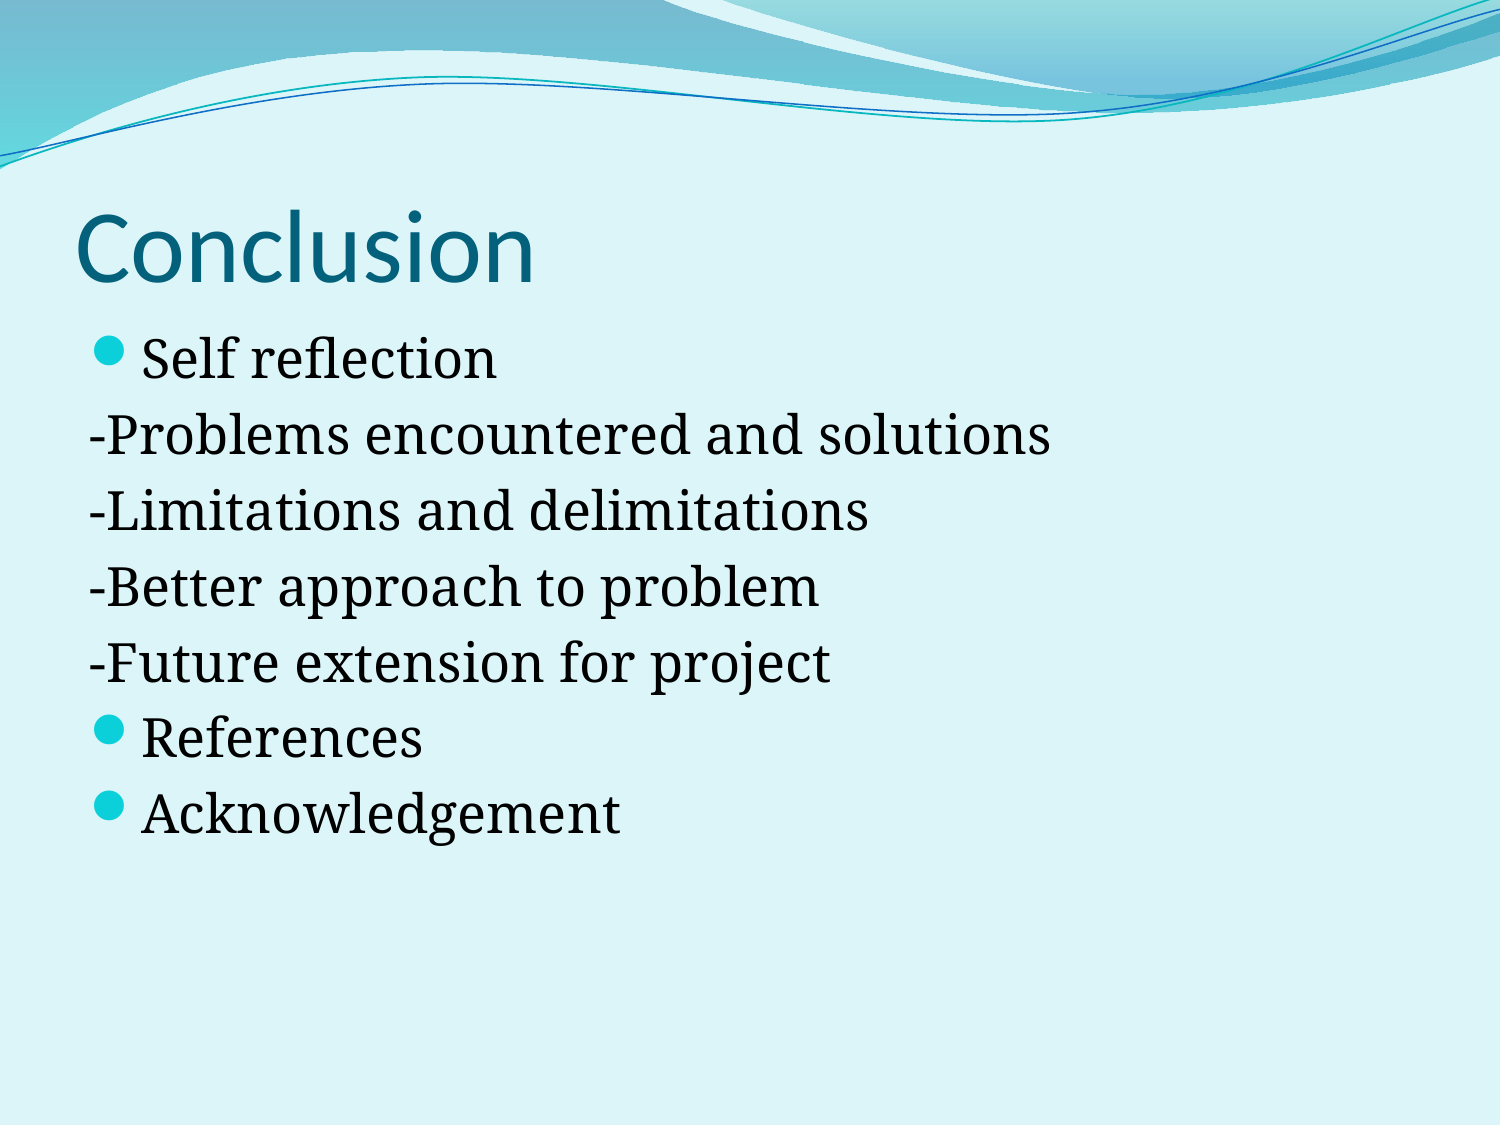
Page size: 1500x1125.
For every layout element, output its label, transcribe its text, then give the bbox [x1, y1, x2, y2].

list Self reflection -Problems encountered and solutions -Limitations and delimitations -Better approach to problem -Future extension for project References Acknowledgement [75, 317, 1425, 1038]
title Conclusion [75, 115, 1425, 303]
